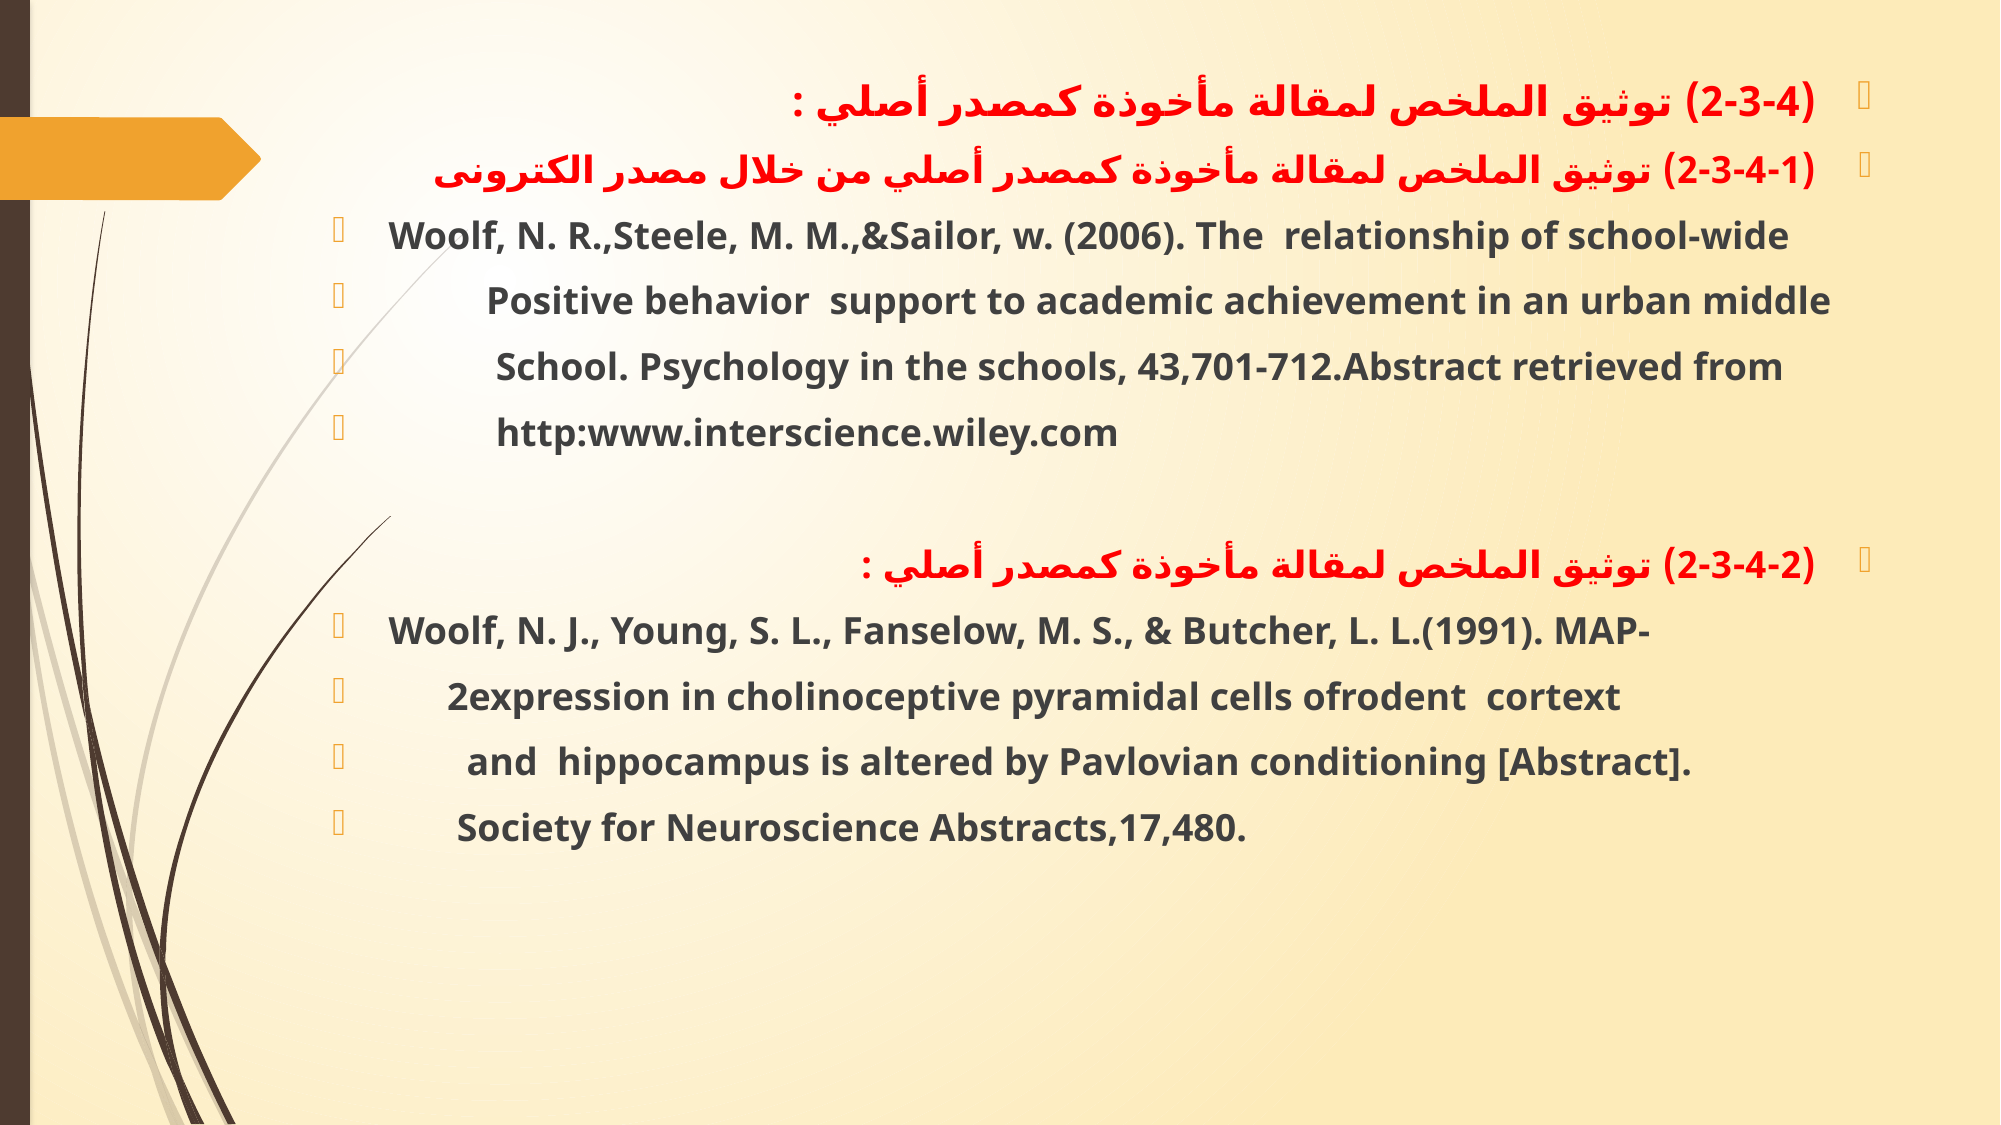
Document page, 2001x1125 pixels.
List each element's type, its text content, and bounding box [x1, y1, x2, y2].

list (2-3-4) توثيق الملخص لمقالة مأخوذة كمصدر أصلي : (2-3-4-1) توثيق الملخص لمقالة مأخوذة كمصدر أصلي من خلال مصدر الكترونى Woolf, N. R.,Steele, M. M.,&Sailor, w. (2006). The relationship of school-wide Positive behavior support to academic achievement in an urban middle School. Psychology in the schools, 43,701-712.Abstract retrieved from http:www.interscience.wiley.com (2-3-4-2) توثيق الملخص لمقالة مأخوذة كمصدر أصلي : Woolf, N. J., Young, S. L., Fanselow, M. S., & Butcher, L. L.(1991). MAP- 2expression in cholinoceptive pyramidal cells ofrodent cortext and hippocampus is altered by Pavlovian conditioning [Abstract]. Society for Neuroscience Abstracts,17,480. [317, 67, 1888, 970]
